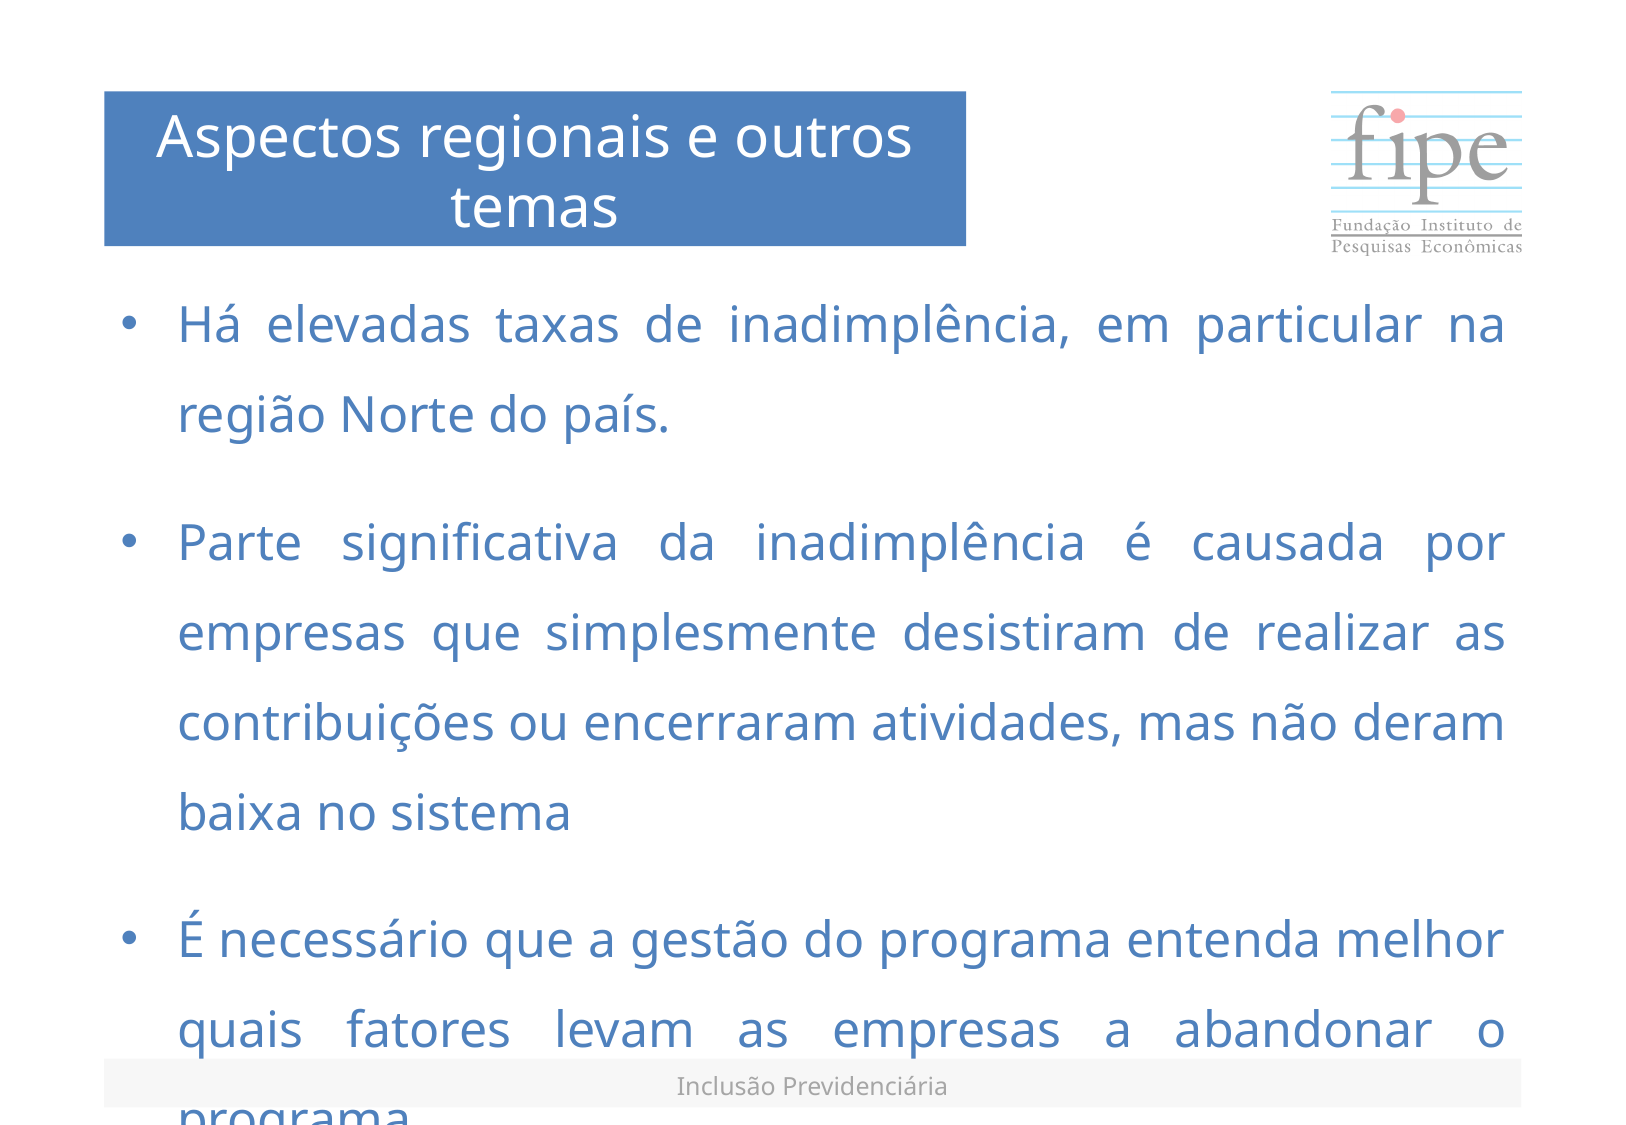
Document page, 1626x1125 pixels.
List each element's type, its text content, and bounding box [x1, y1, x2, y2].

text_box Inclusão Previdenciária [104, 1058, 1522, 1108]
text_box Há elevadas taxas de inadimplência, em particular na região Norte do país. Parte significativa da inadimplência é causada por empresas que simplesmente desistiram de realizar as contribuições ou encerraram atividades, mas não deram baixa no sistema É necessário que a gestão do programa entenda melhor quais fatores levam as empresas a abandonar o programa [105, 255, 1522, 1058]
text_box Há elevadas taxas de inadimplência, em particular na região Norte do país. Parte significativa da inadimplência é causada por empresas que simplesmente desistiram de realizar as contribuições ou encerraram atividades, mas não deram baixa no sistema É necessário que a gestão do programa entenda melhor quais fatores levam as empresas a abandonar o programa [105, 1108, 1522, 1125]
text_box Aspectos regionais e outros temas [104, 91, 967, 247]
